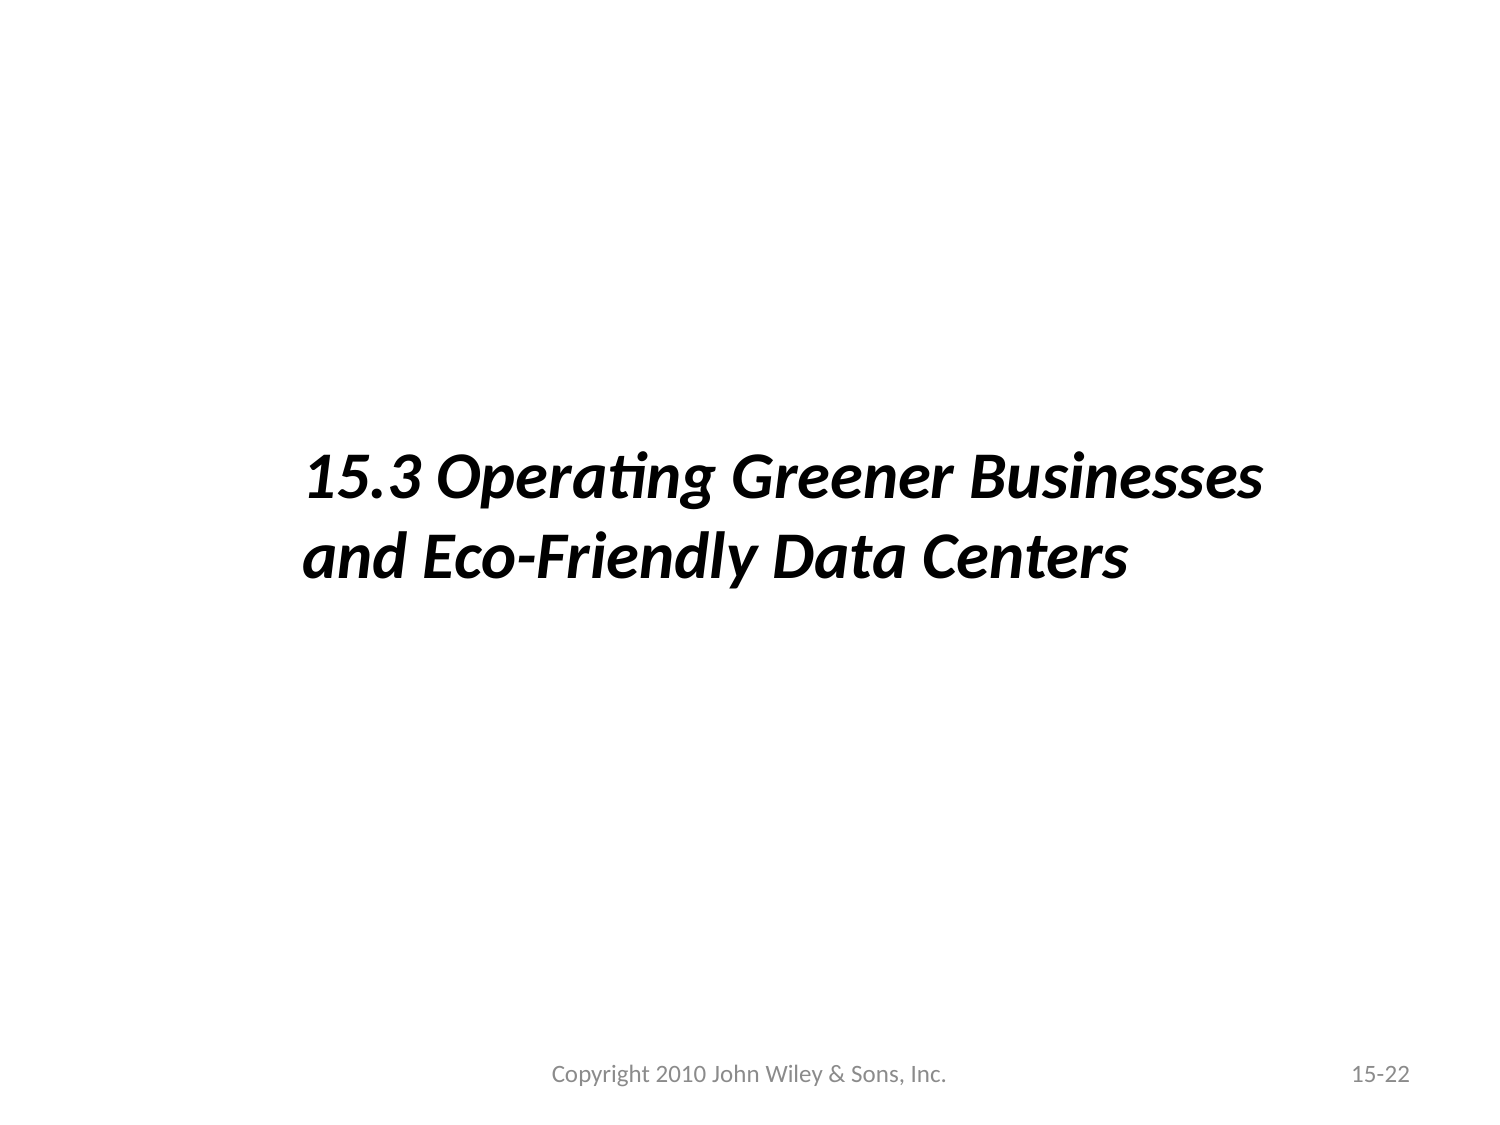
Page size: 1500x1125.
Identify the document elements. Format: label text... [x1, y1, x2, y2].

footer Copyright 2010 John Wiley & Sons, Inc. [512, 1042, 988, 1103]
slide_number 15-22 [1074, 1042, 1425, 1103]
text_box 15.3 Operating Greener Businesses and Eco-Friendly Data Centers [287, 424, 1313, 600]
